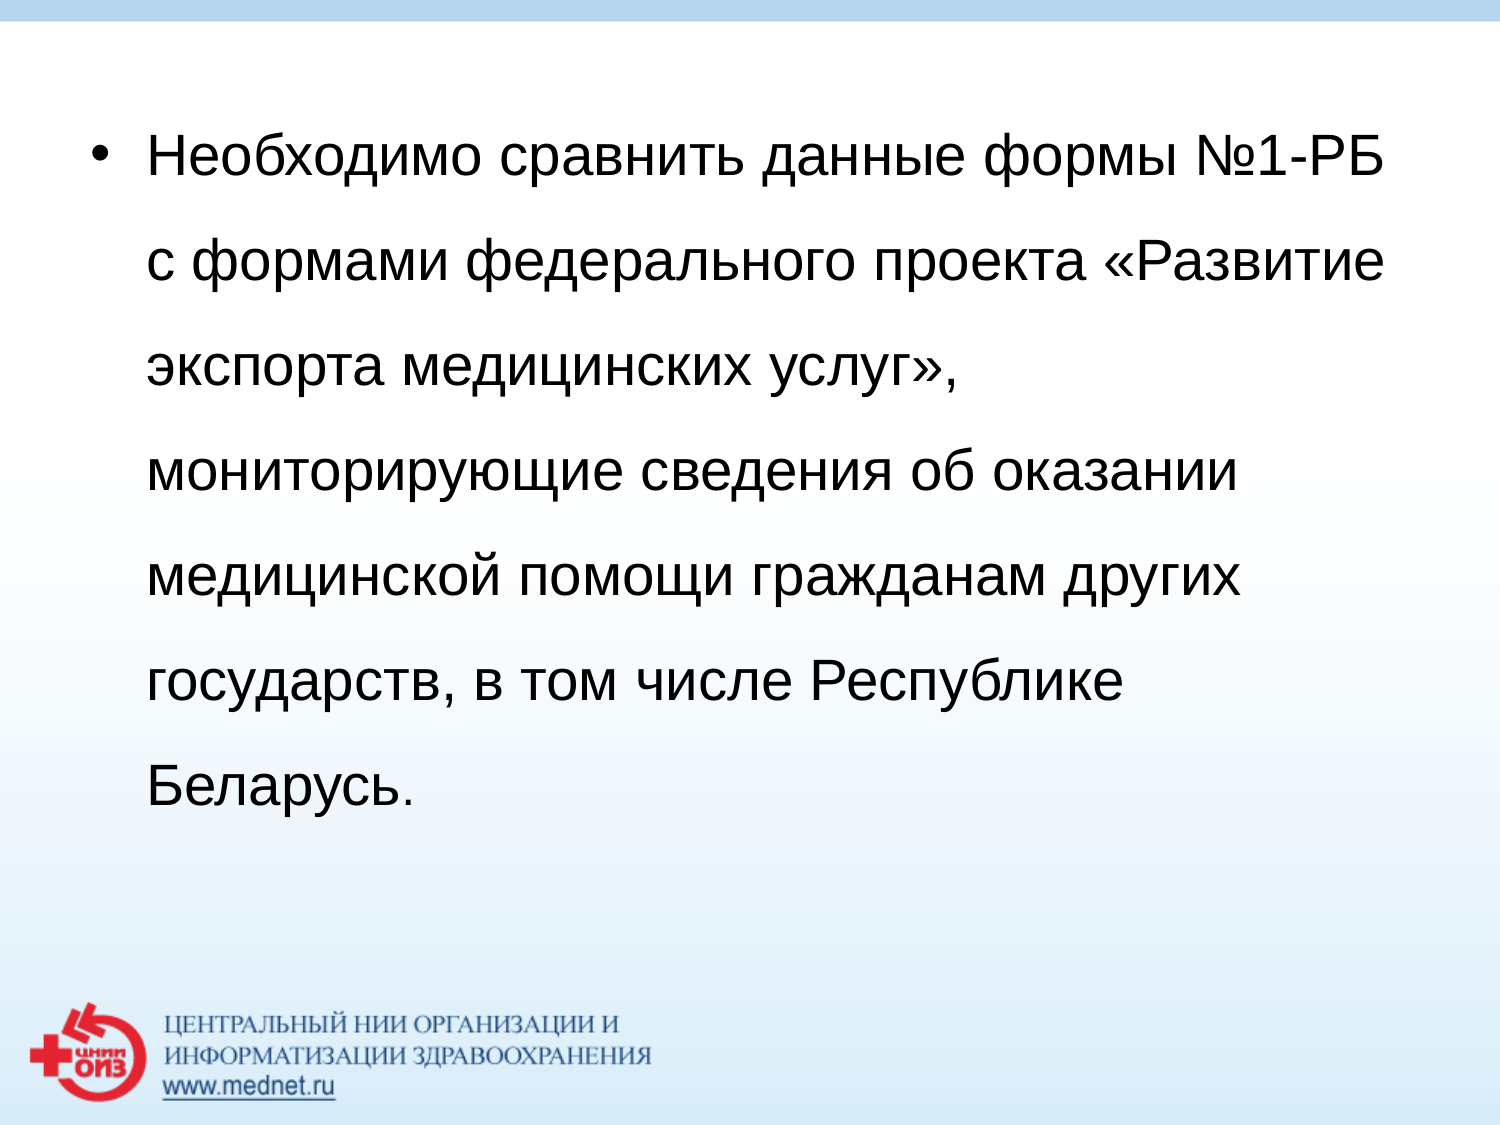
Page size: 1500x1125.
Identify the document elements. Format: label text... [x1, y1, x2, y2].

list Необходимо сравнить данные формы №1-РБ с формами федерального проекта «Развитие экспорта медицинских услуг», мониторирующие сведения об оказании медицинской помощи гражданам других государств, в том числе Республике Беларусь. [75, 75, 1425, 963]
picture [0, 0, 1500, 1125]
